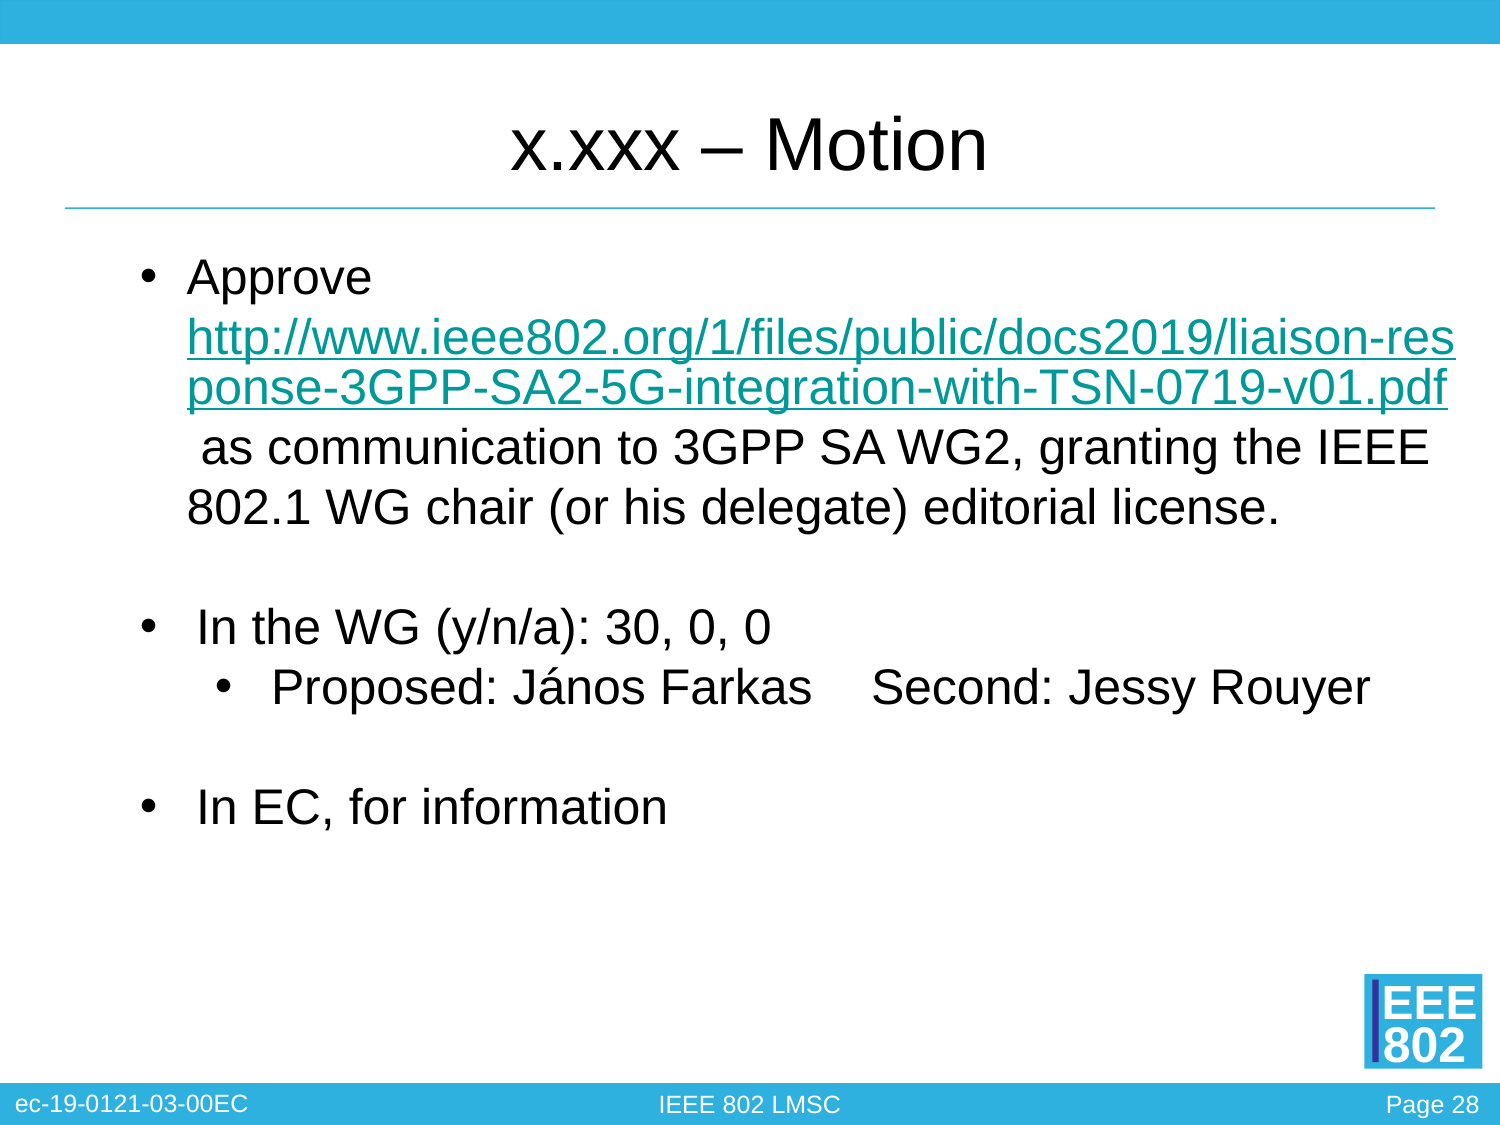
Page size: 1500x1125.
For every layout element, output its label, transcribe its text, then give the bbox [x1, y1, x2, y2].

text_box Approve http://www.ieee802.org/1/files/public/docs2019/liaison-response-3GPP-SA2-5G-integration-with-TSN-0719-v01.pdf as communication to 3GPP SA WG2, granting the IEEE 802.1 WG chair (or his delegate) editorial license. In the WG (y/n/a): 30, 0, 0 Proposed: János Farkas Second: Jessy Rouyer In EC, for information [124, 237, 1488, 793]
title x.xxx – Motion [75, 75, 1425, 205]
